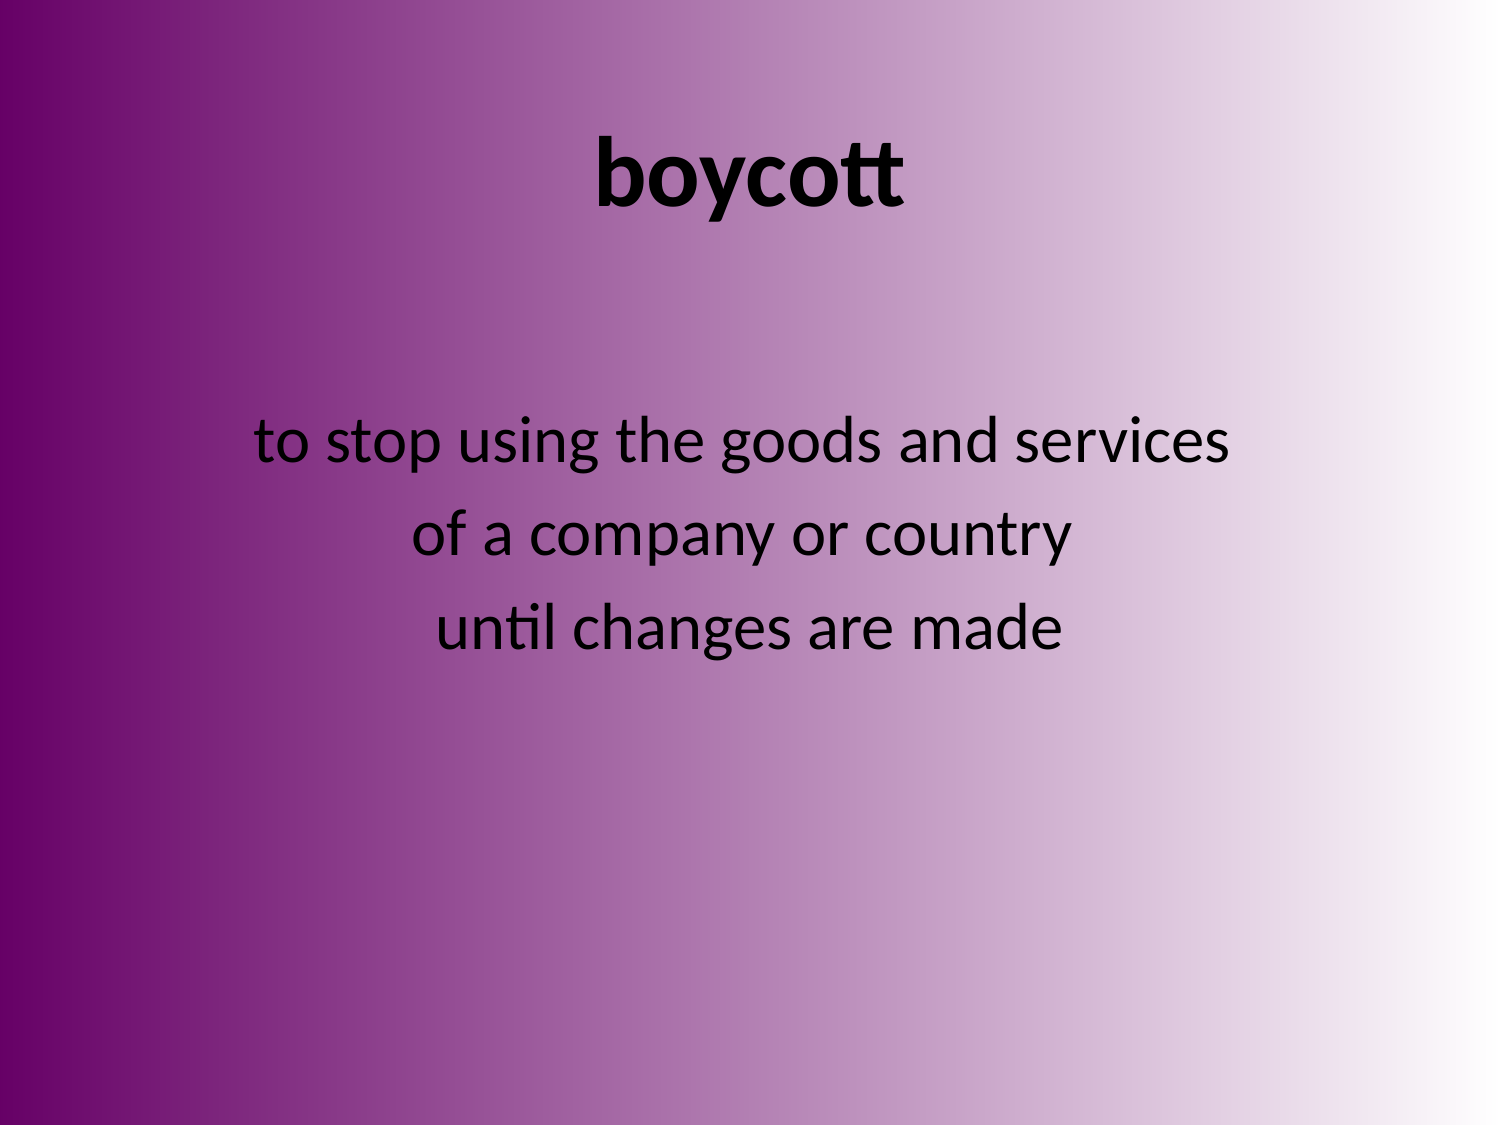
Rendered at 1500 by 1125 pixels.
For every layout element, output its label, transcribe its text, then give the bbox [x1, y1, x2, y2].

list to stop using the goods and services of a company or country until changes are made [75, 294, 1425, 1038]
title boycott [75, 73, 1425, 261]
